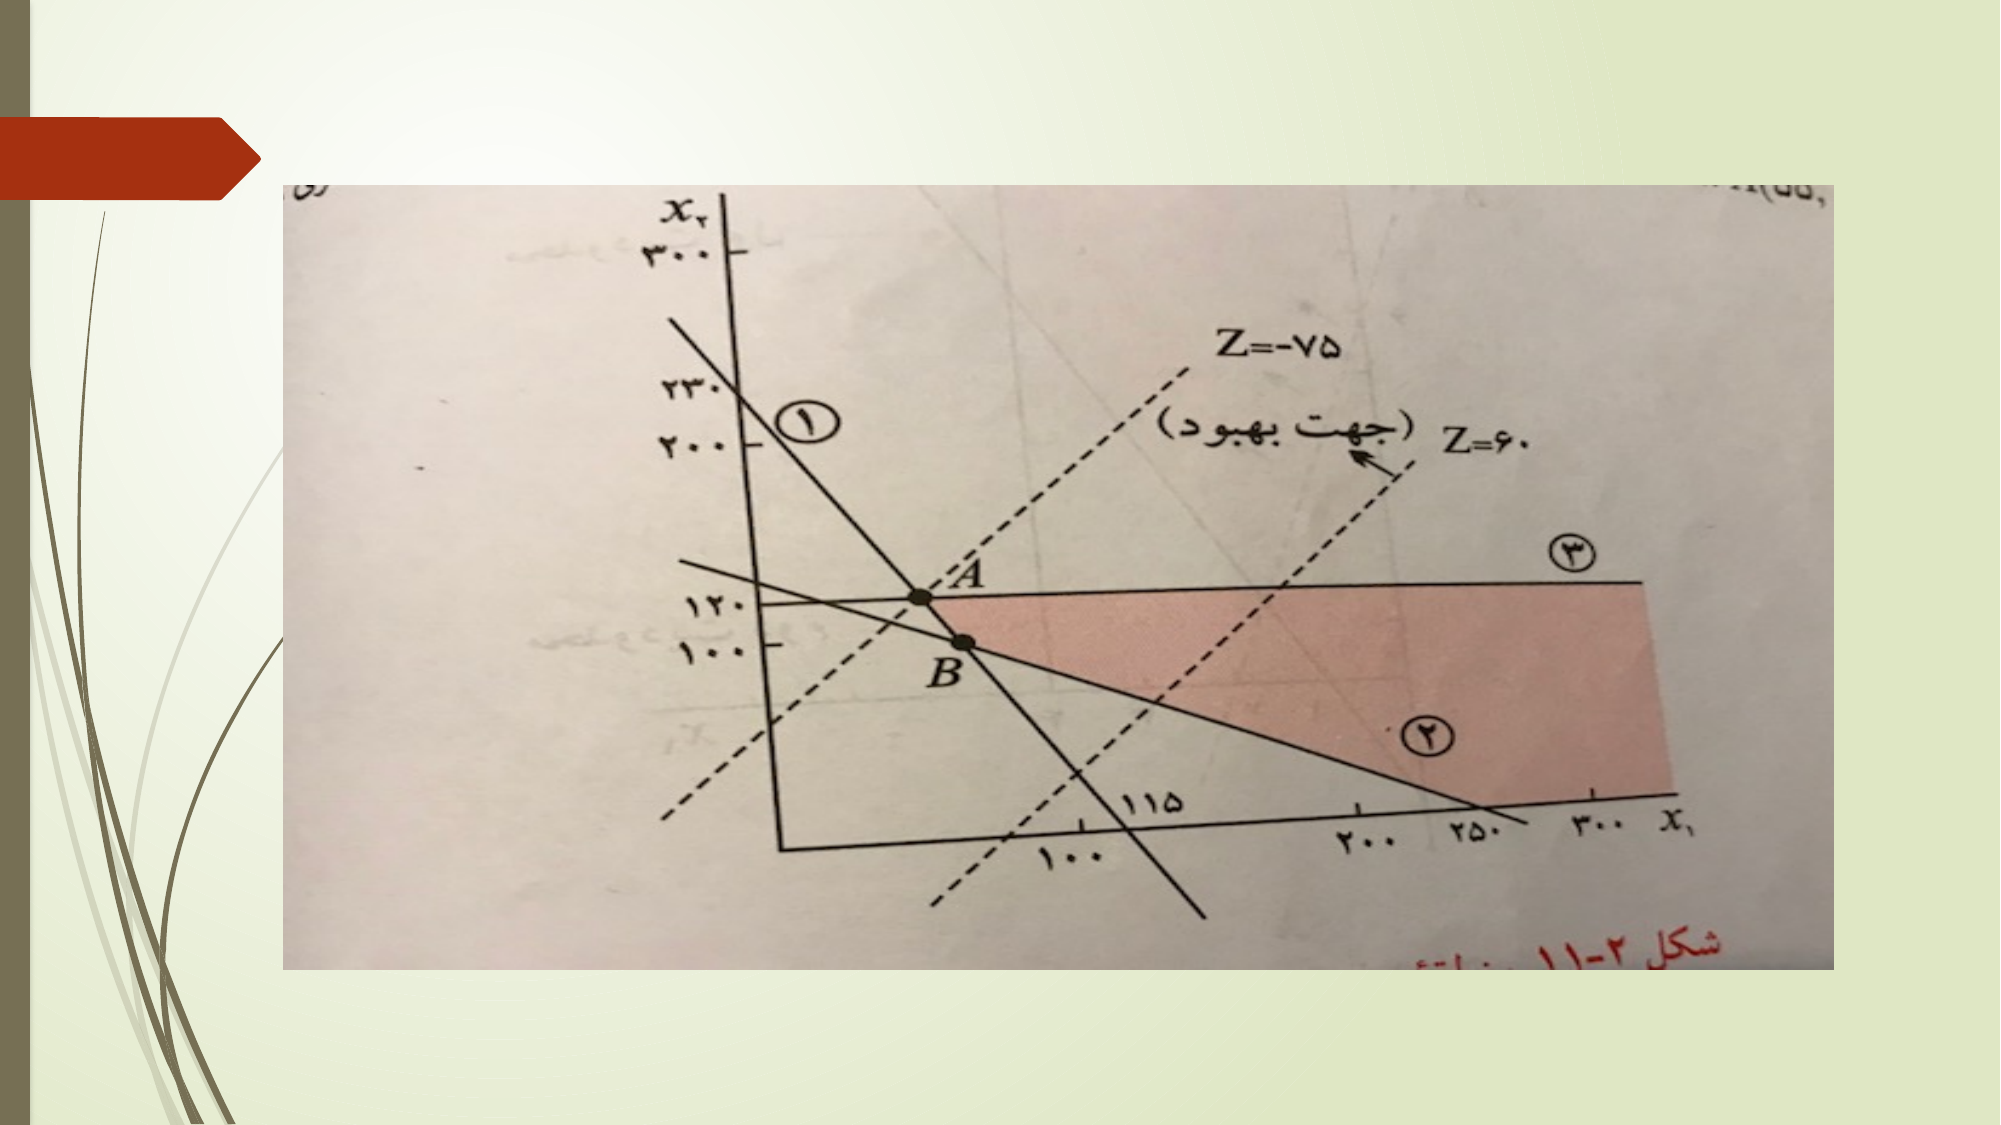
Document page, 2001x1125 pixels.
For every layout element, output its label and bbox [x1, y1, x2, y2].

list [283, 184, 1834, 970]
